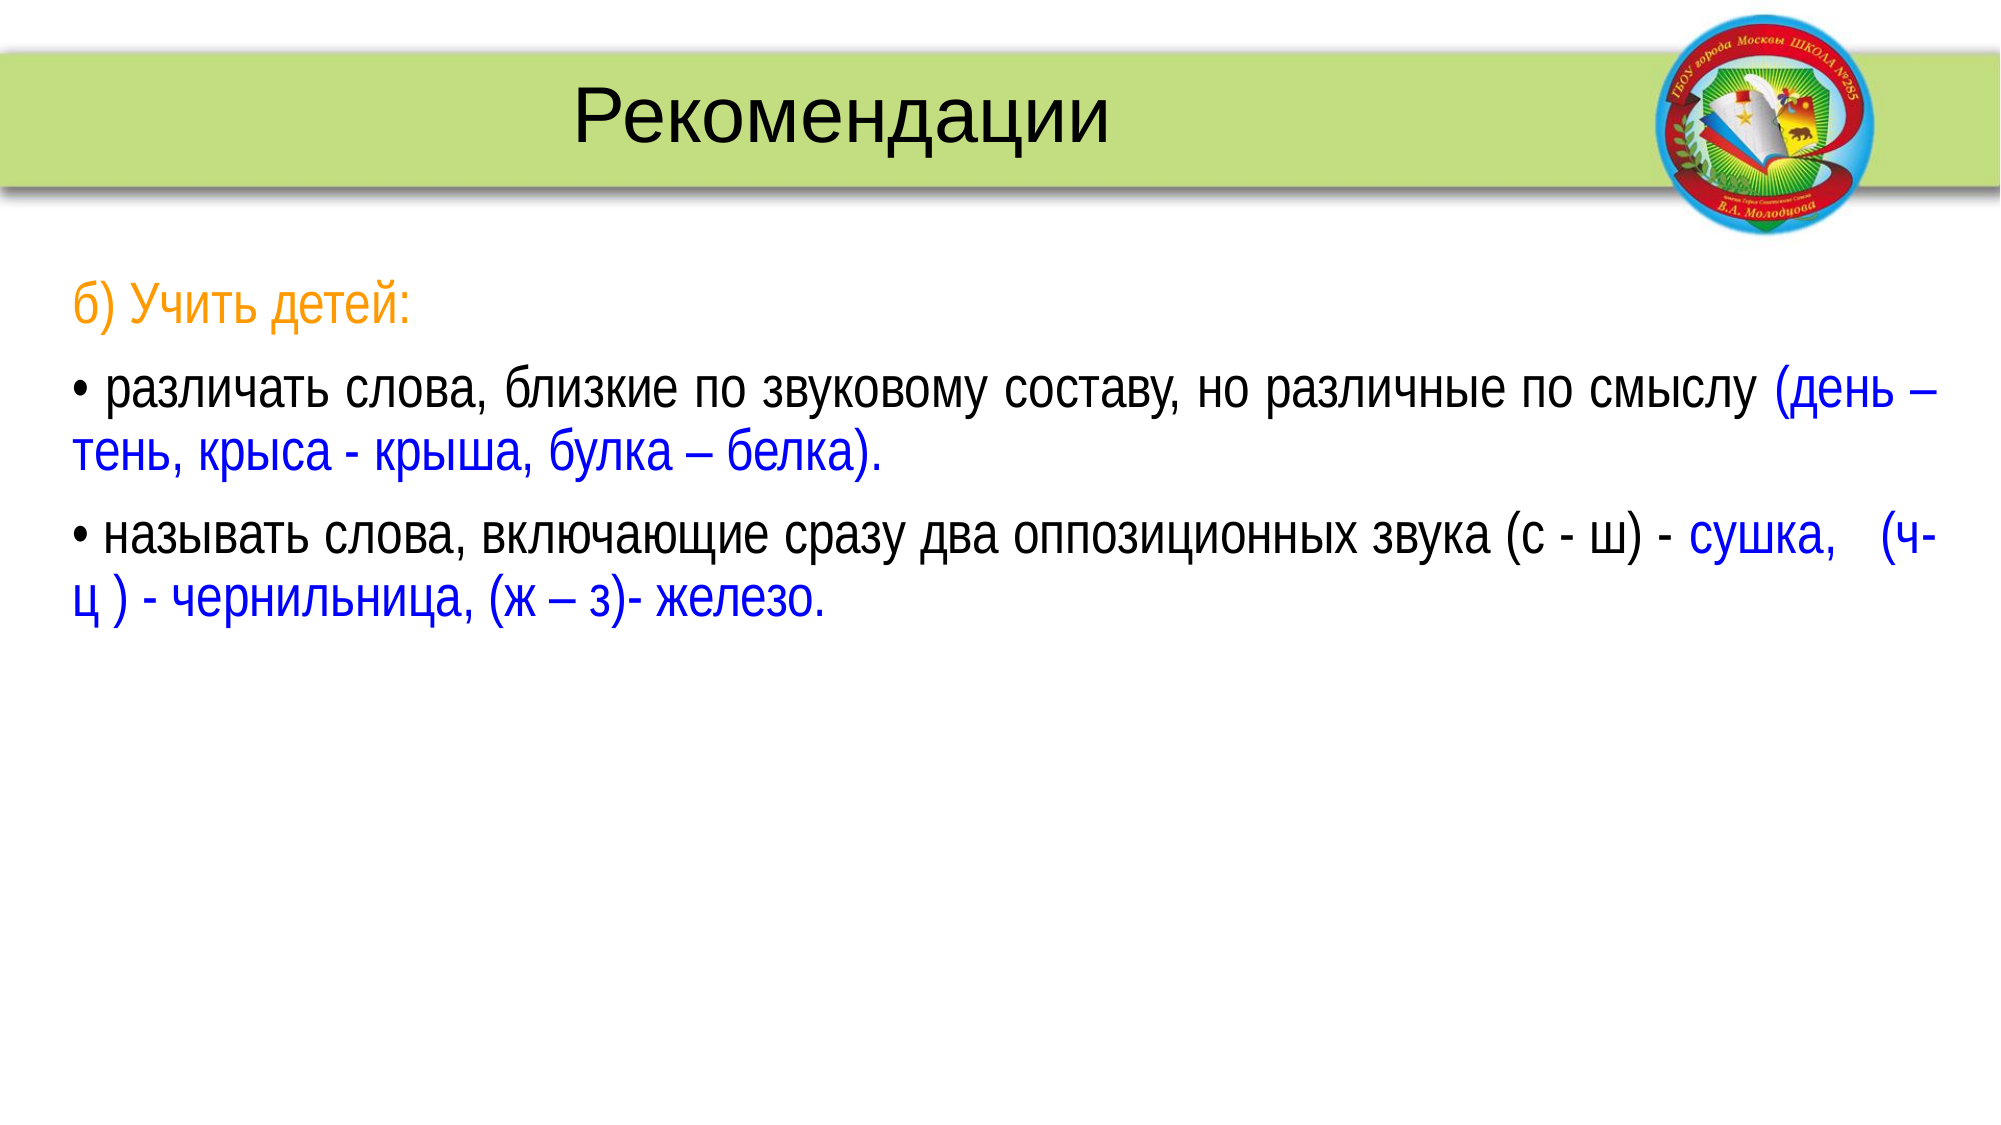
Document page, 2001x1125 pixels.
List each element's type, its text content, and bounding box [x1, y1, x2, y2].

list б) Учить детей: • различать слова, близкие по звуковому составу, но различные по смыслу (день – тень, крыса - крыша, булка – белка). • называть слова, включающие сразу два оппозиционных звука (с - ш) - сушка, (ч-ц ) - чернильница, (ж – з)- железо. [57, 265, 1953, 982]
title Рекомендации [53, 52, 1632, 182]
picture [0, 0, 2001, 1125]
